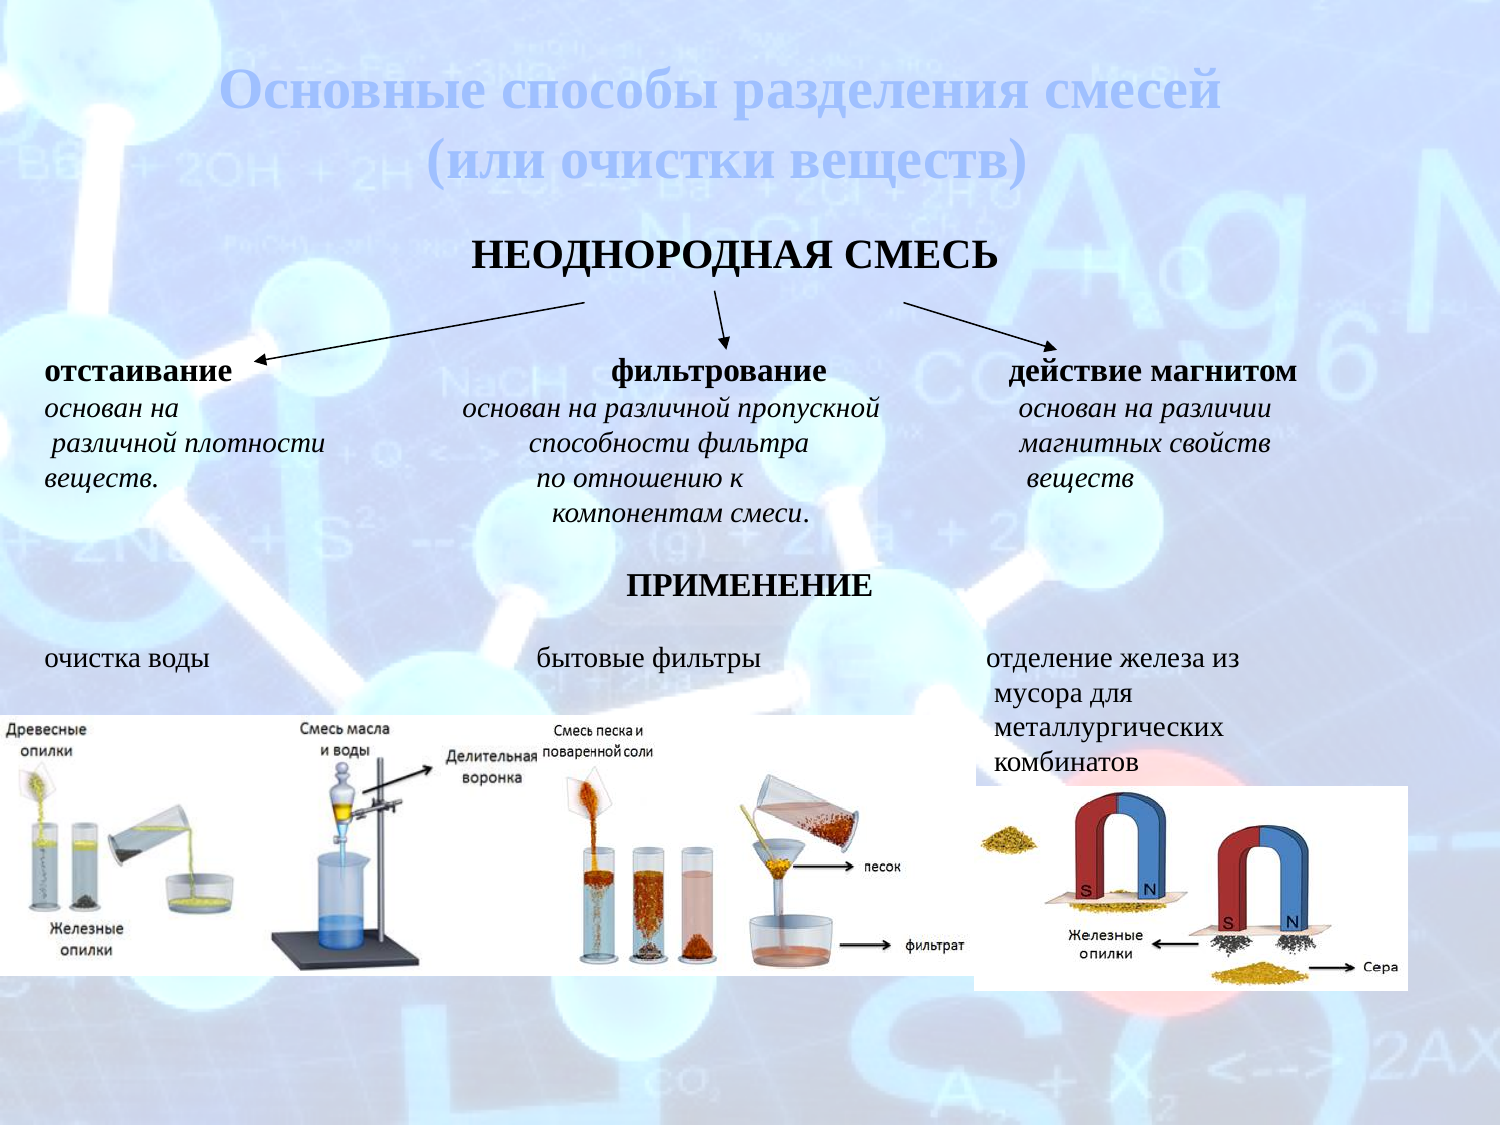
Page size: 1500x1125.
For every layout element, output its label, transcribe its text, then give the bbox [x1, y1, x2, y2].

picture [0, 0, 1500, 1125]
text_box НЕОДНОРОДНАЯ СМЕСЬ [456, 219, 1015, 285]
text_box [714, 290, 730, 340]
text_box отстаивание фильтрование действие магнитом основан на основан на различной пропускной основан на различии различной плотности способности фильтра магнитных свойств веществ. по отношению к веществ компонентам смеси. ПРИМЕНЕНИЕ очистка воды бытовые фильтры отделение железа из мусора для металлургических комбинатов [29, 340, 1471, 831]
text_box Основные способы разделения смесей (или очистки веществ) [76, 42, 1365, 198]
